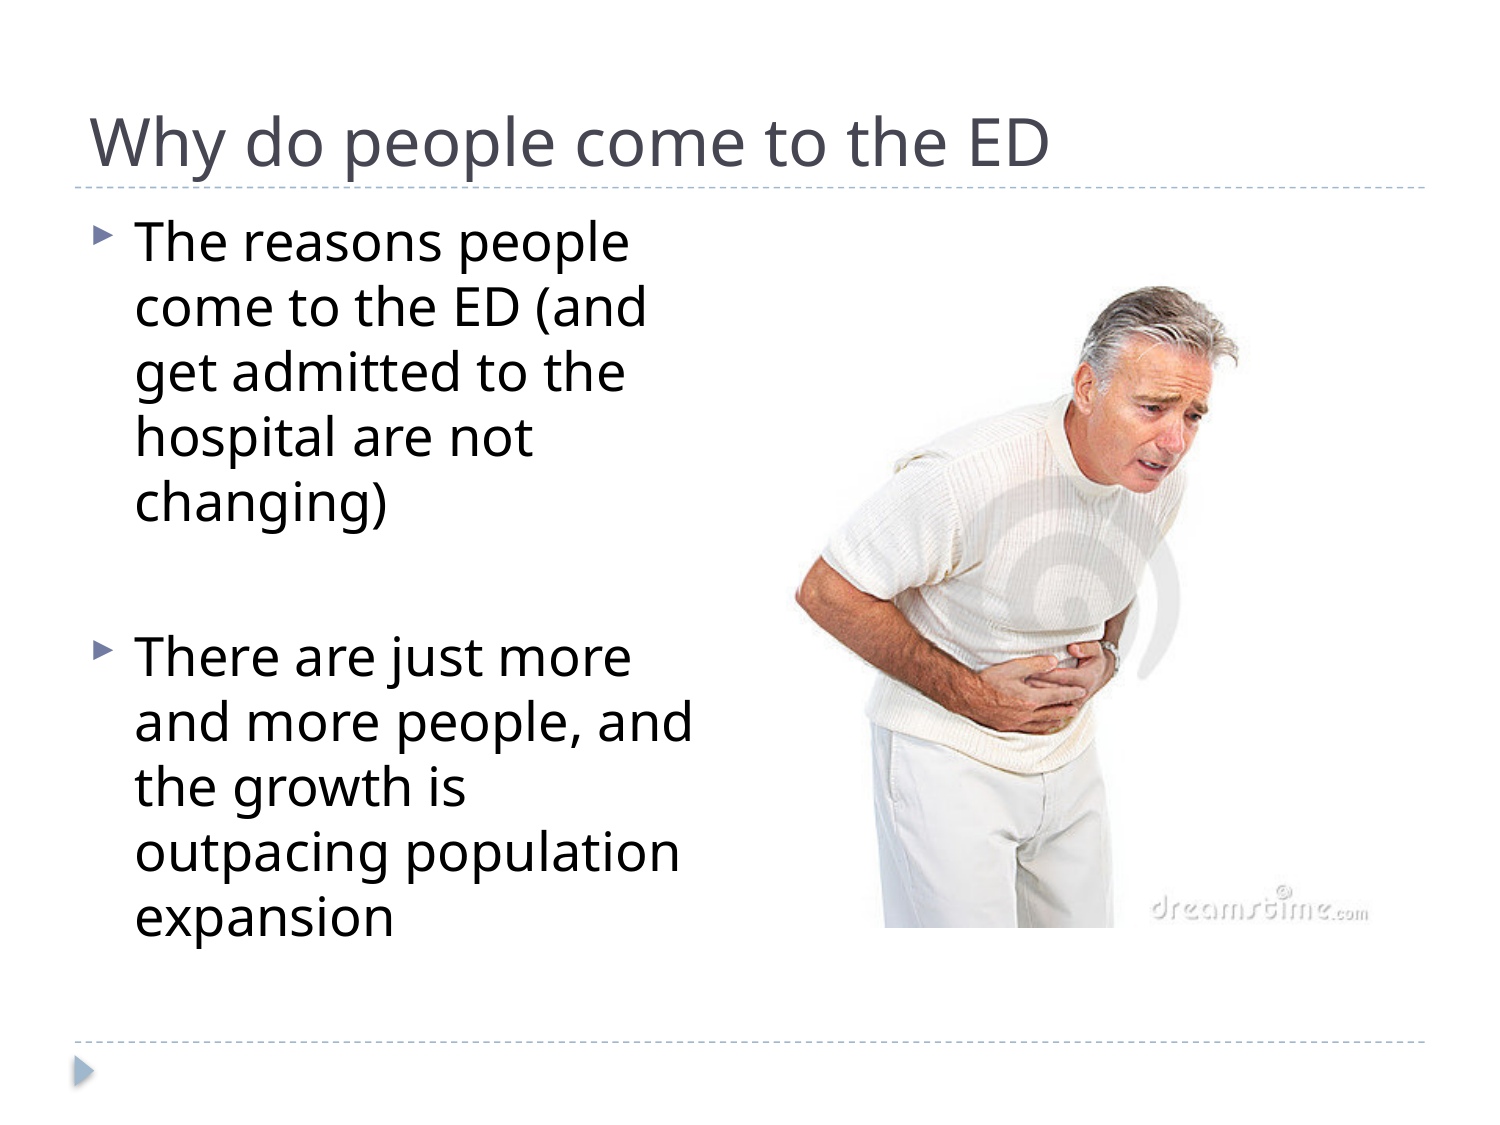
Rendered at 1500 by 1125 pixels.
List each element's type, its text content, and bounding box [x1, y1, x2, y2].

picture [774, 224, 1374, 929]
list The reasons people come to the ED (and get admitted to the hospital are not changing) There are just more and more people, and the growth is outpacing population expansion [75, 200, 750, 1010]
title Why do people come to the ED [75, 24, 1425, 188]
